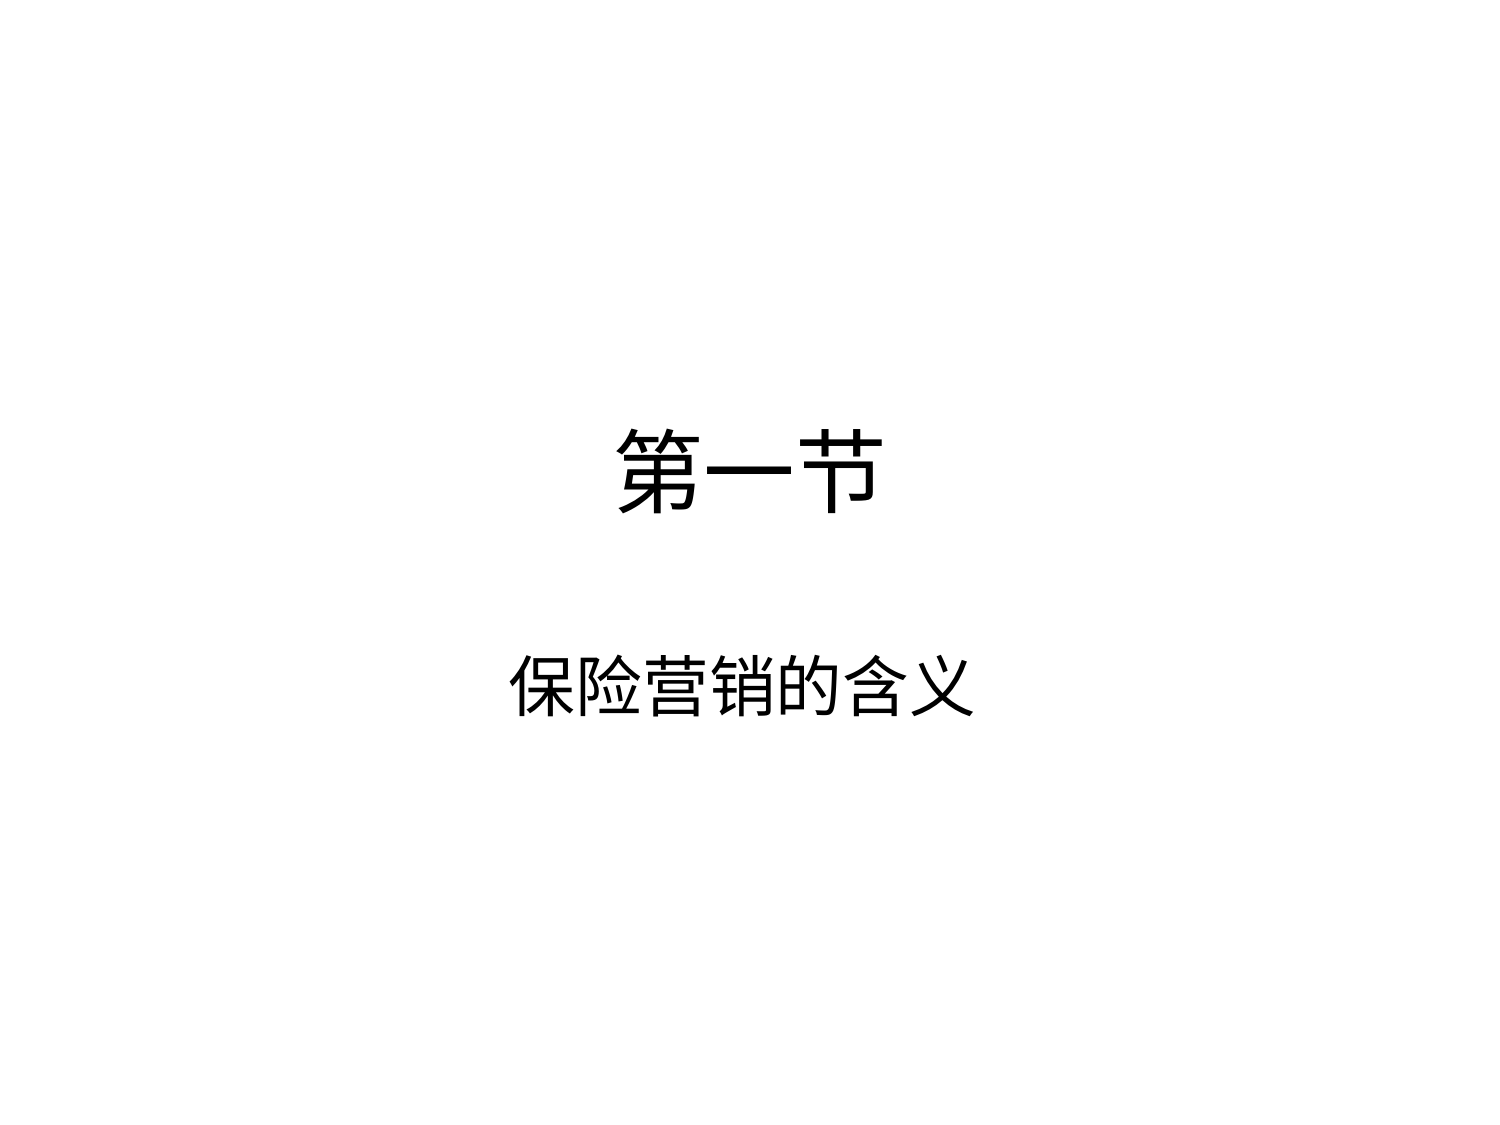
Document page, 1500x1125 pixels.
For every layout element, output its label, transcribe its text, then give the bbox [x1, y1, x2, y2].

title 第一节 [112, 349, 1388, 591]
subtitle 保险营销的含义 [225, 637, 1275, 925]
